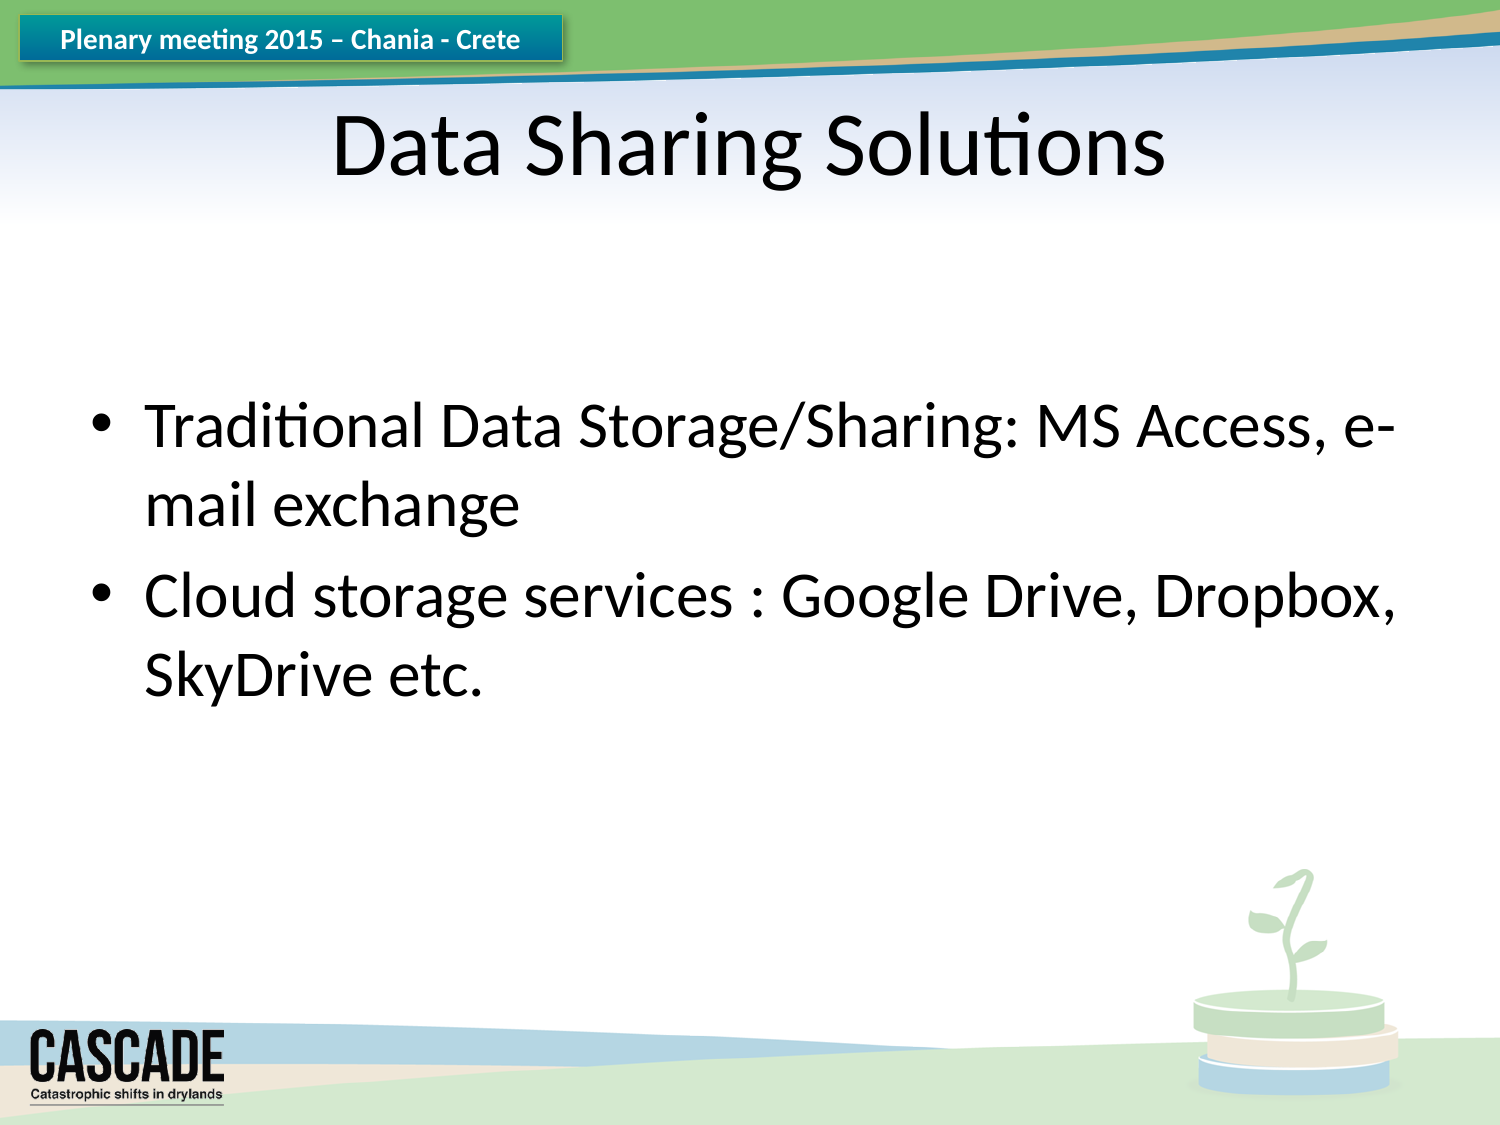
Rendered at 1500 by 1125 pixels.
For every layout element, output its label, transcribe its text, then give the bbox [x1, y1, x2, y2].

list Traditional Data Storage/Sharing: MS Access, e-mail exchange Cloud storage services : Google Drive, Dropbox, SkyDrive etc. [75, 375, 1425, 718]
picture [29, 1029, 224, 1106]
title Data Sharing Solutions [75, 45, 1425, 233]
picture [0, 0, 1500, 90]
